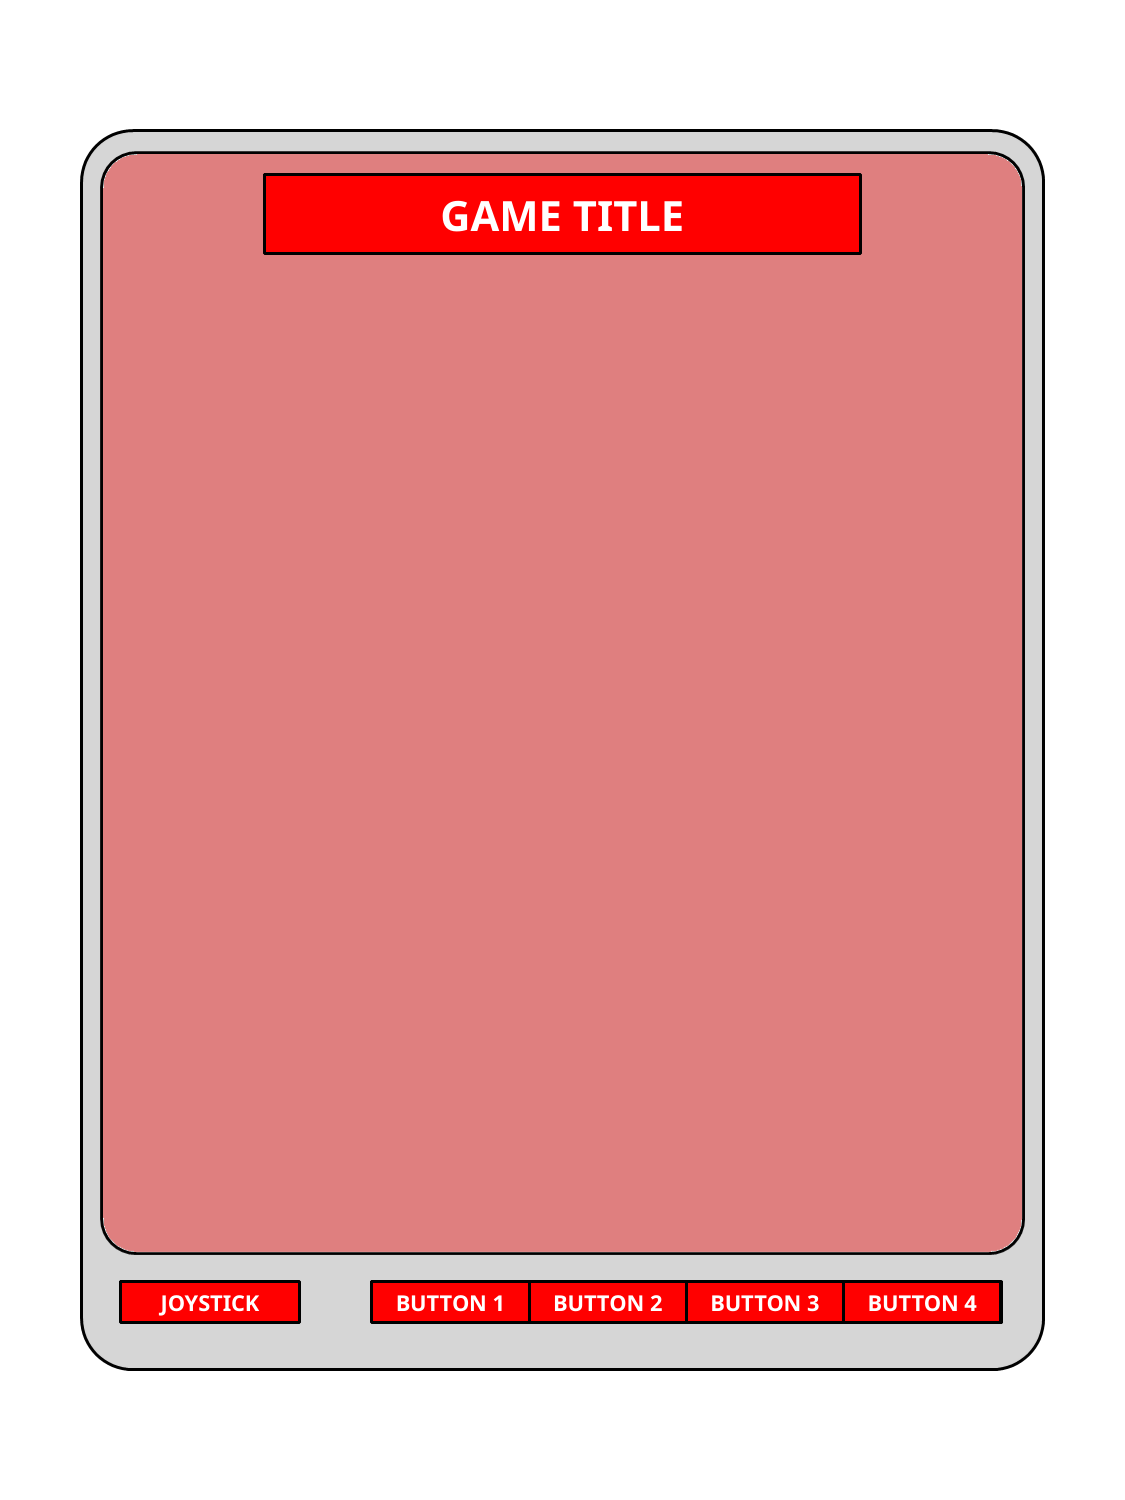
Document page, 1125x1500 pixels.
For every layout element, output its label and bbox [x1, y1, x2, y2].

text_box [80, 129, 1045, 1371]
